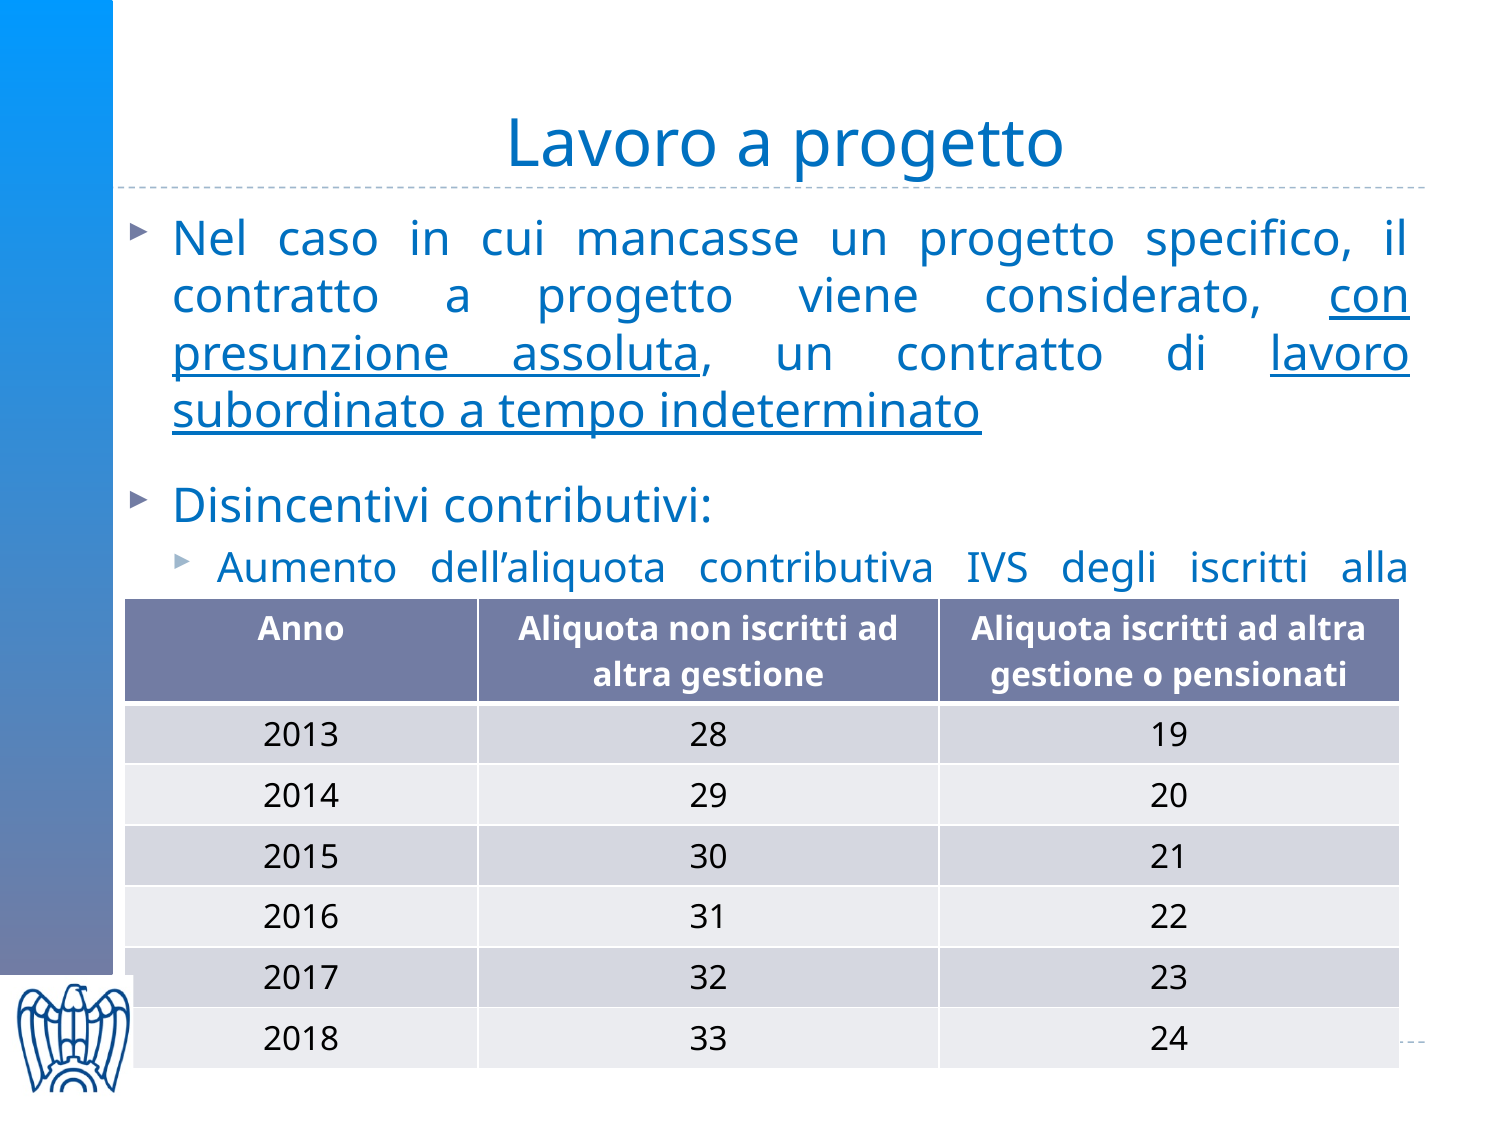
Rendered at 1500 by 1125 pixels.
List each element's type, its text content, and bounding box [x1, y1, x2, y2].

table_header Aliquota non iscritti ad altra gestione [479, 599, 938, 701]
title Lavoro a progetto [147, 24, 1425, 188]
table_cell 28 [479, 706, 938, 763]
table_cell 31 [479, 887, 938, 946]
table_cell 30 [479, 826, 938, 885]
table_cell 19 [940, 706, 1399, 763]
table_header Anno [125, 599, 477, 701]
table_cell 2016 [125, 887, 477, 946]
table_header Aliquota iscritti ad altra gestione o pensionati [940, 599, 1399, 701]
table_cell 21 [940, 826, 1399, 885]
text_box [0, 0, 113, 974]
table_cell 2018 [139, 1008, 477, 1068]
table_cell 2015 [125, 826, 477, 885]
table_cell 20 [940, 765, 1399, 824]
table_cell 2014 [125, 765, 477, 824]
table_cell 33 [479, 1008, 938, 1068]
table_cell 2017 [125, 948, 477, 1007]
table_cell 2013 [125, 706, 477, 763]
table_cell 29 [479, 765, 938, 824]
picture [0, 974, 134, 1113]
table_cell 23 [940, 948, 1399, 1007]
table_cell 22 [940, 887, 1399, 946]
table_cell 32 [479, 948, 938, 1007]
table_cell 24 [940, 1008, 1399, 1068]
list Nel caso in cui mancasse un progetto specifico, il contratto a progetto viene considerato, con presunzione assoluta, un contratto di lavoro subordinato a tempo indeterminato Disincentivi contributivi: Aumento dell’aliquota contributiva IVS degli iscritti alla Gestione separata INPS [113, 200, 1425, 1010]
